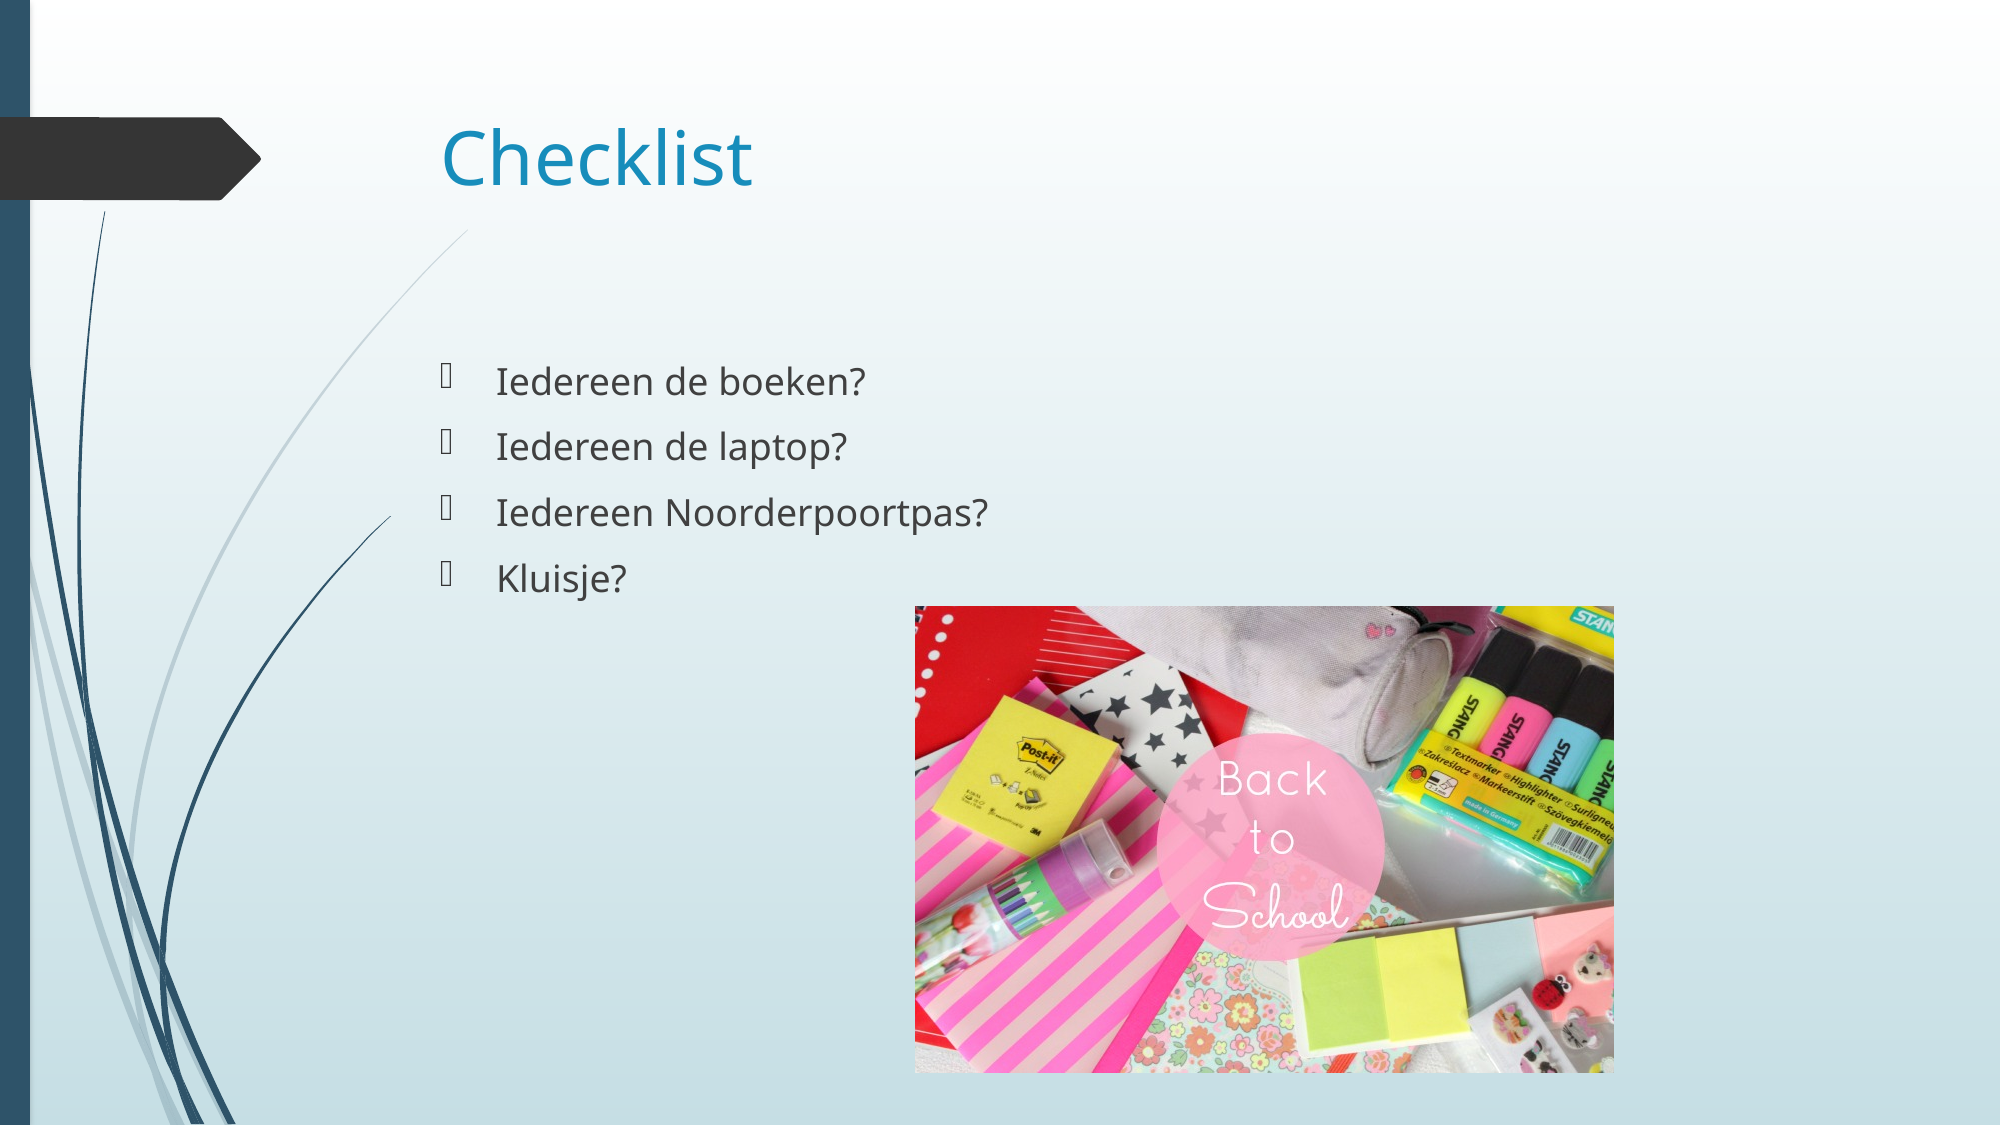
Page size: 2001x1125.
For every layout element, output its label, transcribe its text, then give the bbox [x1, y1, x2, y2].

list Iedereen de boeken? Iedereen de laptop? Iedereen Noorderpoortpas? Kluisje? [424, 350, 1888, 970]
title Checklist [425, 102, 1888, 313]
picture [915, 606, 1614, 1073]
